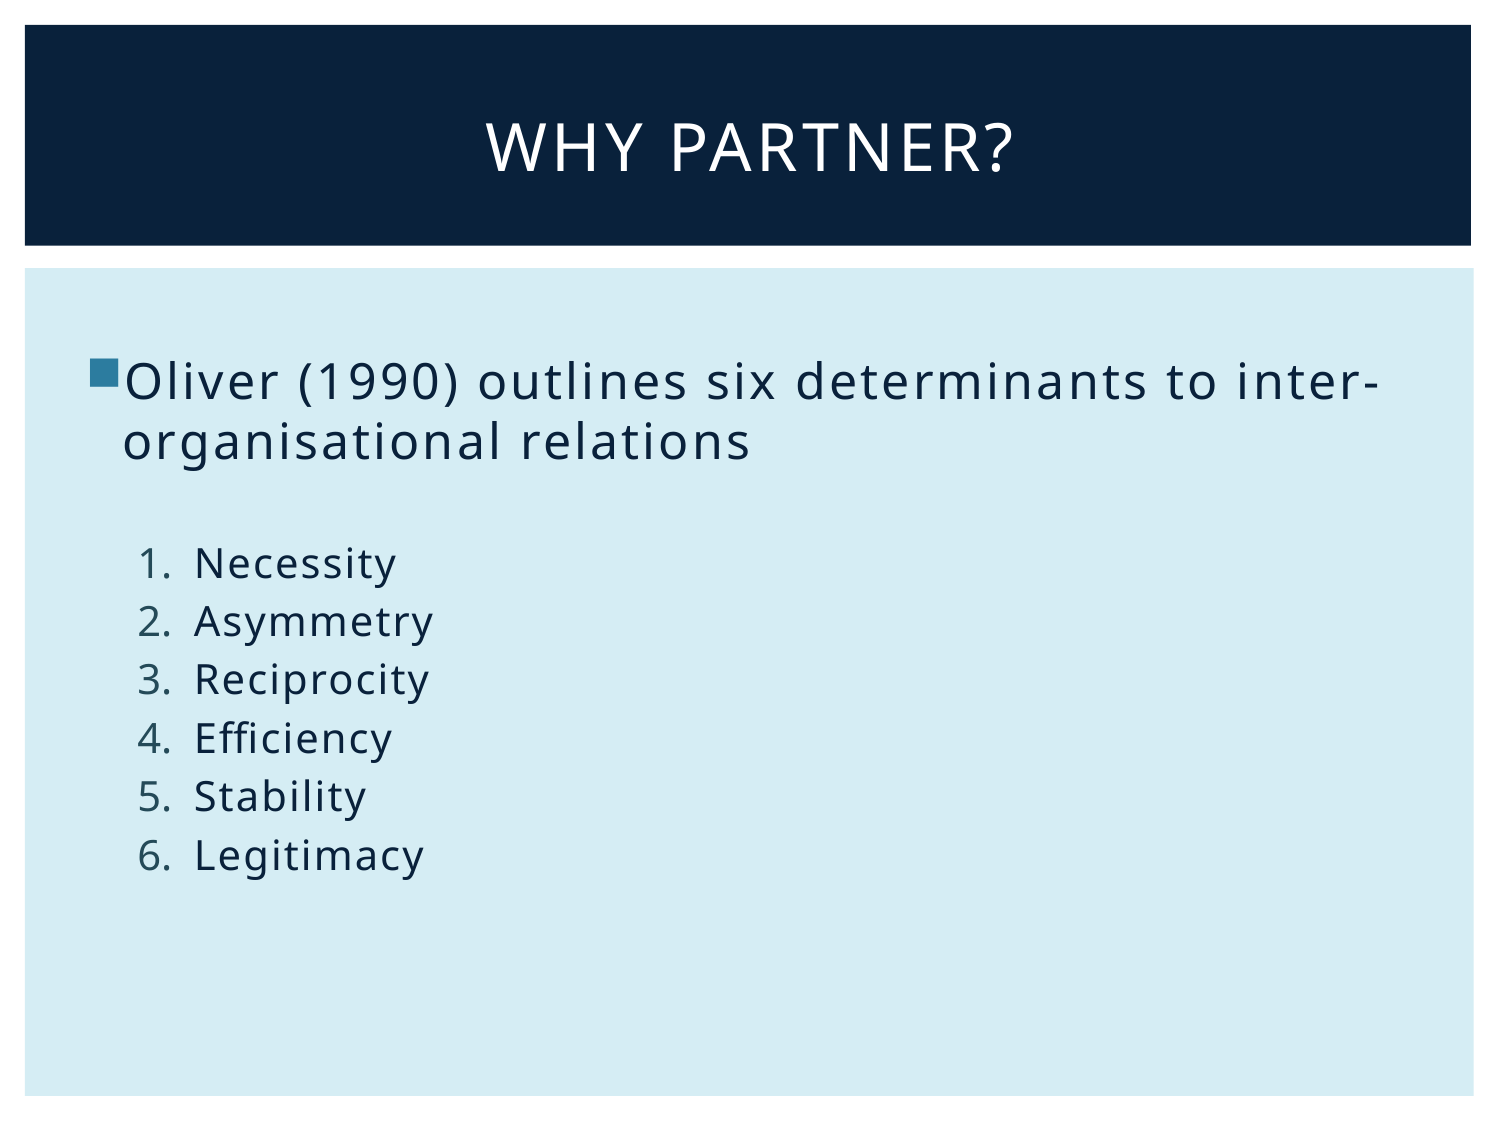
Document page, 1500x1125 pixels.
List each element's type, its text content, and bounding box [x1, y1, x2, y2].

title Why partner? [62, 58, 1438, 232]
list Oliver (1990) outlines six determinants to inter-organisational relations Necessity Asymmetry Reciprocity Efficiency Stability Legitimacy [62, 281, 1442, 1005]
